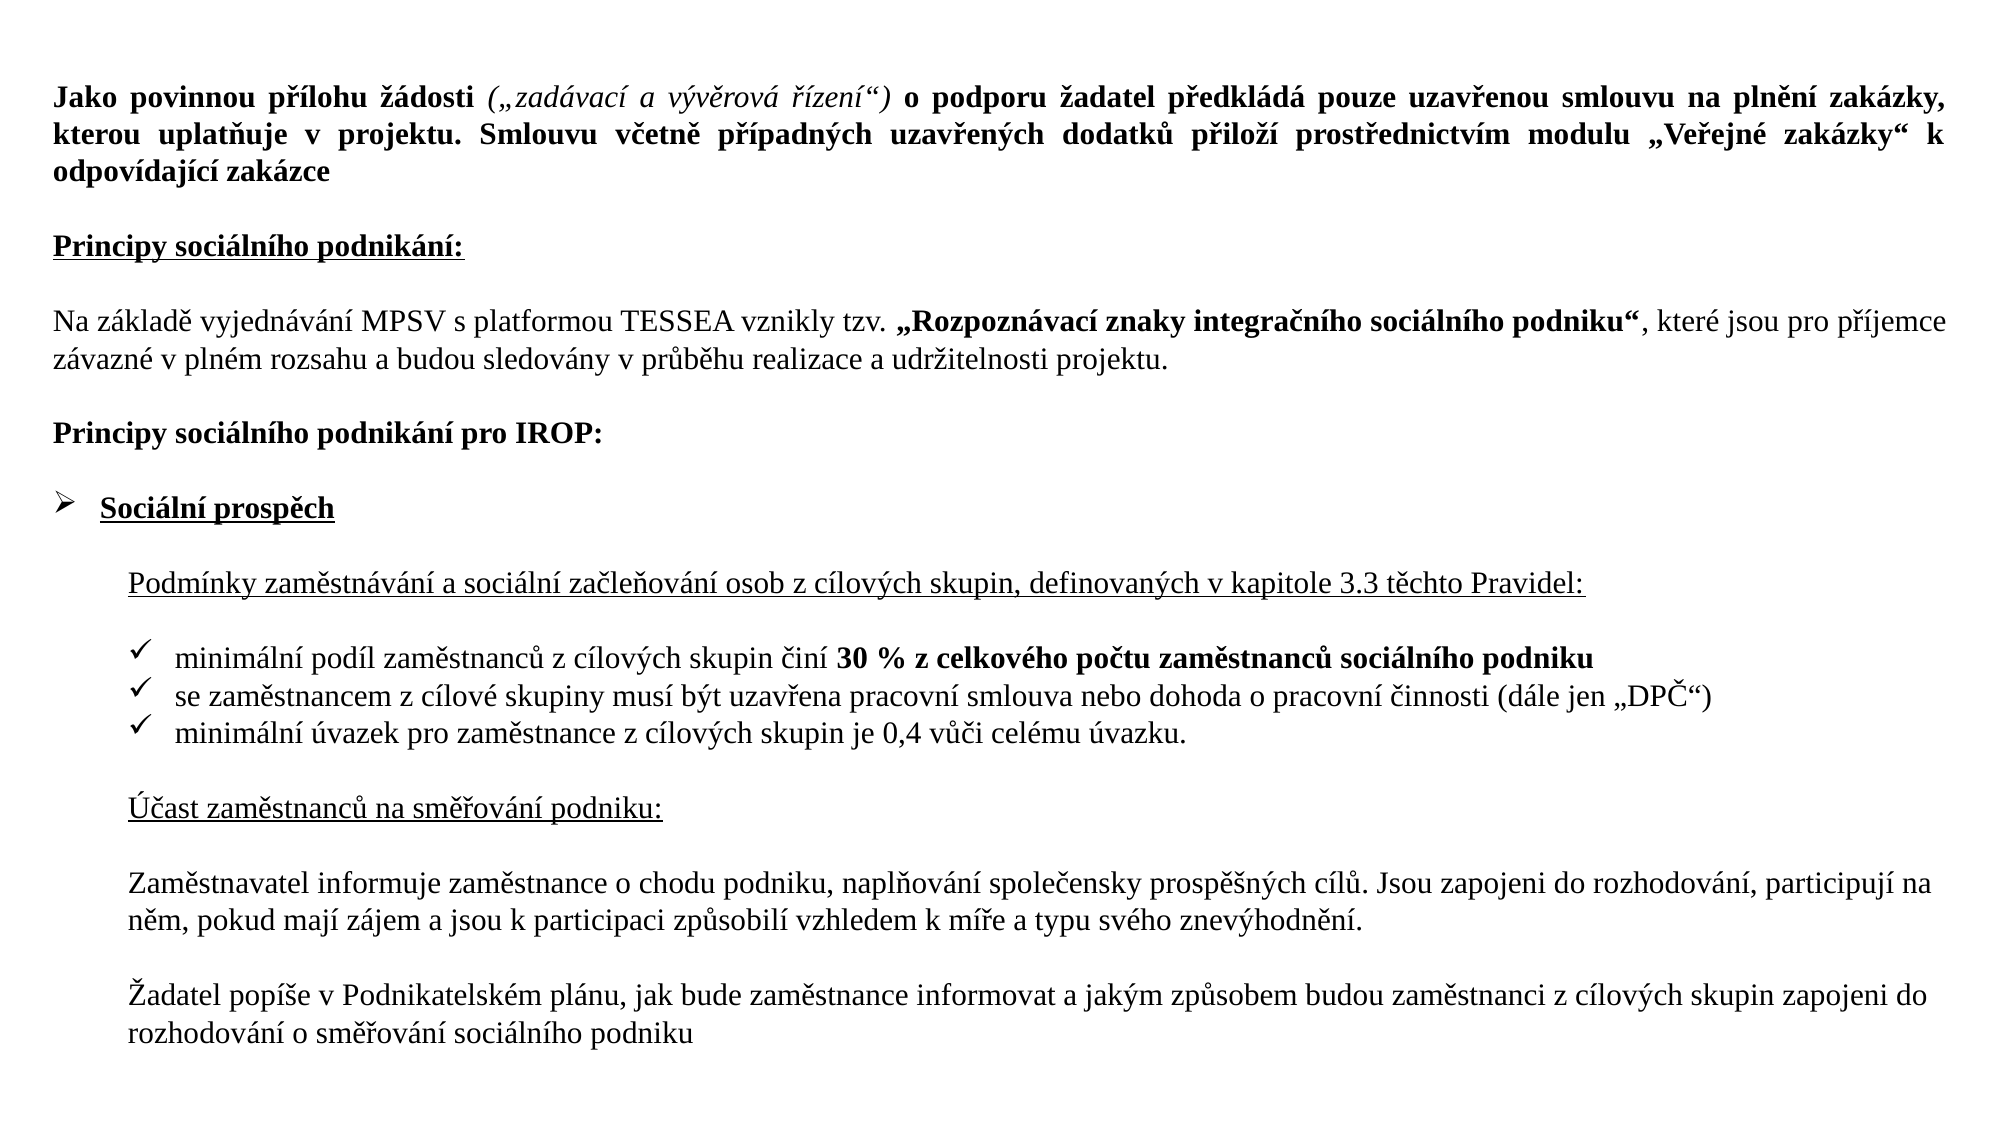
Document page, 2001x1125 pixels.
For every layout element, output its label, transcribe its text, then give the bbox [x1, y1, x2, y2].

text_box Jako povinnou přílohu žádosti („zadávací a vývěrová řízení“) o podporu žadatel předkládá pouze uzavřenou smlouvu na plnění zakázky, kterou uplatňuje v projektu. Smlouvu včetně případných uzavřených dodatků přiloží prostřednictvím modulu „Veřejné zakázky“ k odpovídající zakázce Principy sociálního podnikání: Na základě vyjednávání MPSV s platformou TESSEA vznikly tzv. „Rozpoznávací znaky integračního sociálního podniku“, které jsou pro příjemce závazné v plném rozsahu a budou sledovány v průběhu realizace a udržitelnosti projektu. Principy sociálního podnikání pro IROP: Sociální prospěch Podmínky zaměstnávání a sociální začleňování osob z cílových skupin, definovaných v kapitole 3.3 těchto Pravidel: minimální podíl zaměstnanců z cílových skupin činí 30 % z celkového počtu zaměstnanců sociálního podniku se zaměstnancem z cílové skupiny musí být uzavřena pracovní smlouva nebo dohoda o pracovní činnosti (dále jen „DPČ“) minimální úvazek pro zaměstnance z cílových skupin je 0,4 vůči celému úvazku. Účast zaměstnanců na směřování podniku: Zaměstnavatel informuje zaměstnance o chodu podniku, naplňování společensky prospěšných cílů. Jsou zapojeni do rozhodování, participují na něm, pokud mají zájem a jsou k participaci způsobilí vzhledem k míře a typu svého znevýhodnění. Žadatel popíše v Podnikatelském plánu, jak bude zaměstnance informovat a jakým způsobem budou zaměstnanci z cílových skupin zapojeni do rozhodování o směřování sociálního podniku [38, 68, 1962, 1057]
